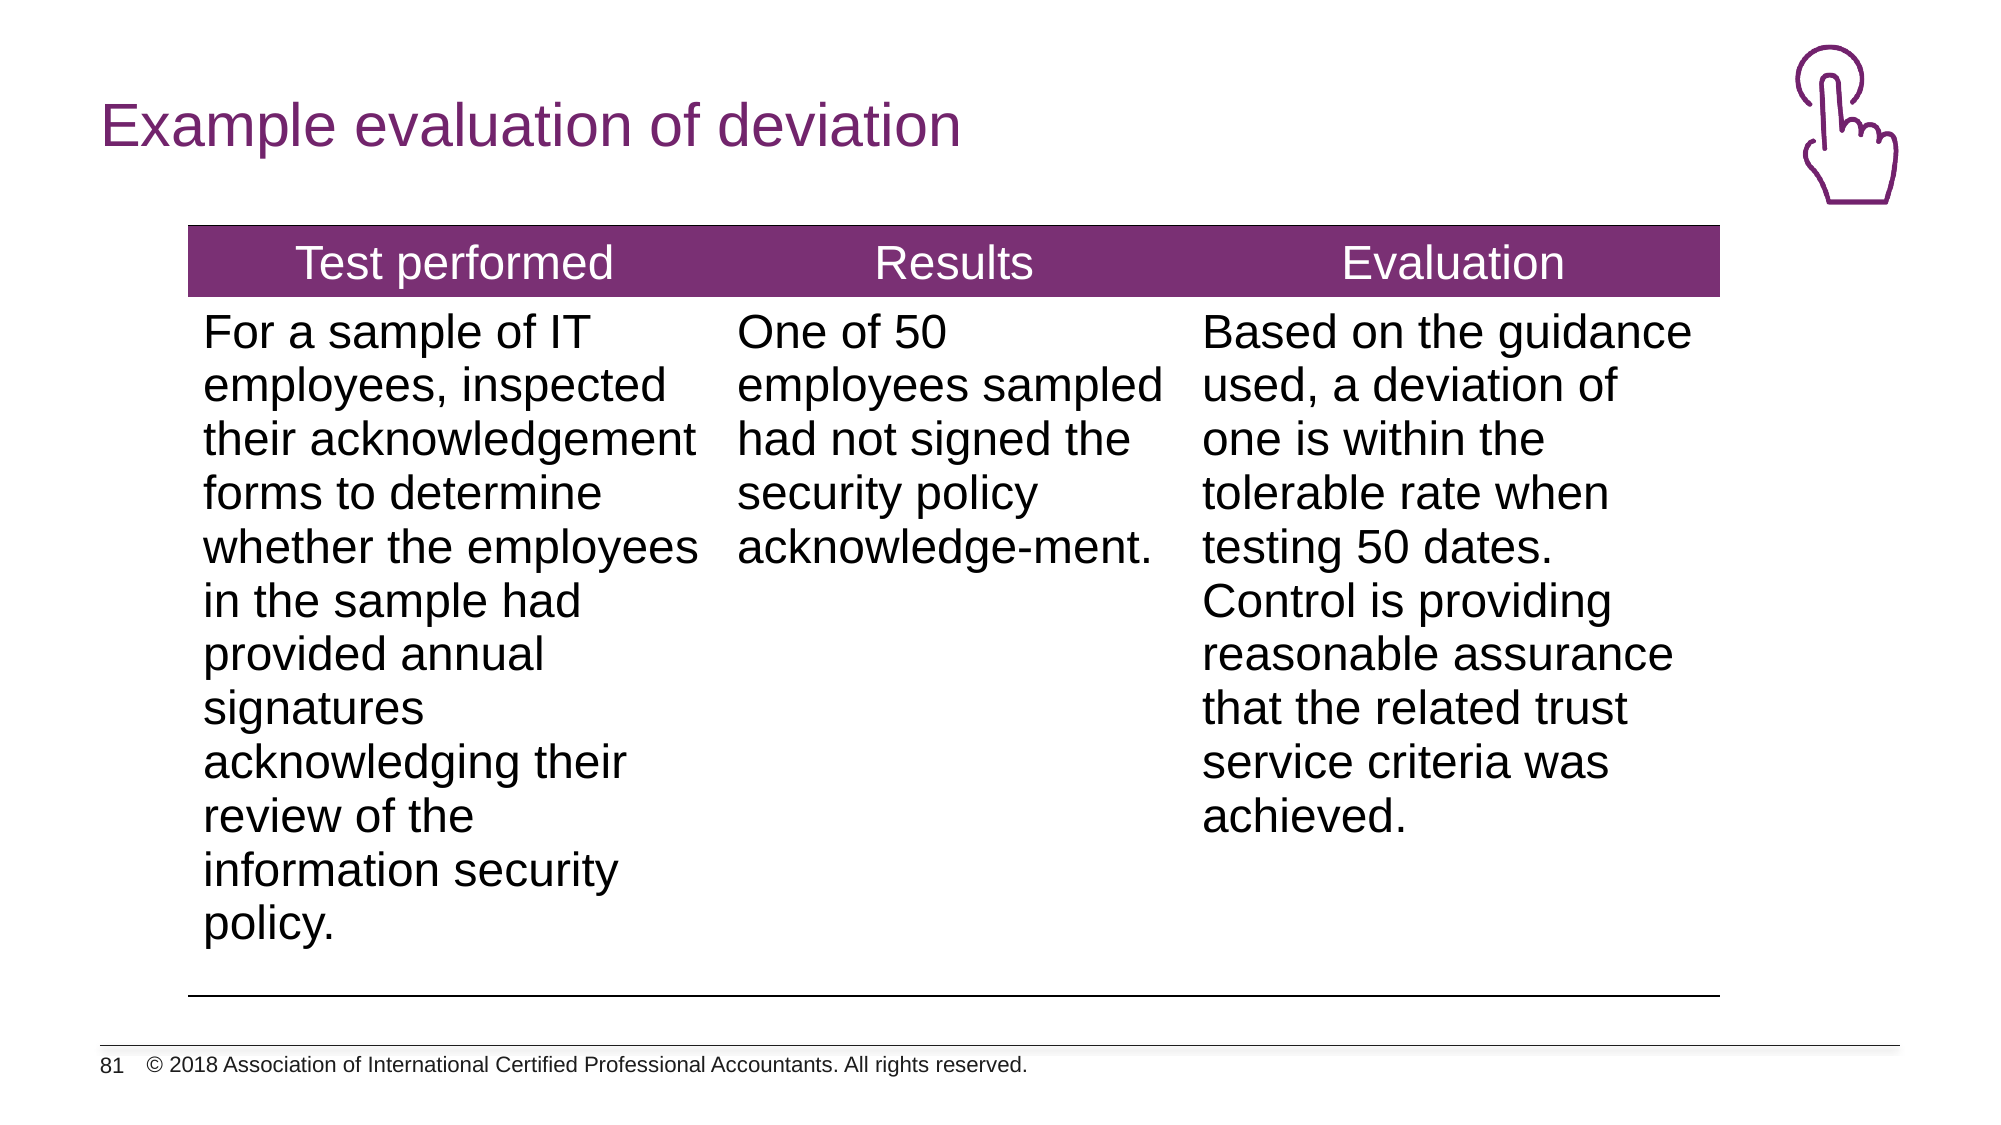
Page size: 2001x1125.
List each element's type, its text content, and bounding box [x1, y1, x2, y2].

table_header Results [722, 226, 1187, 297]
slide_number 81 [99, 1050, 147, 1111]
footer © 2018 Association of International Certified Professional Accountants. All rights reserved. [147, 1050, 1900, 1111]
table_header Evaluation [1187, 226, 1720, 297]
picture [1757, 37, 1936, 216]
title Example evaluation of deviation [100, 30, 1692, 160]
table_header Test performed [188, 226, 722, 297]
table_cell For a sample of IT employees, inspected their acknowledgement forms to determine whether the employees in the sample had provided annual signatures acknowledging their review of the information security policy. [188, 297, 722, 995]
table_cell One of 50 employees sampled had not signed the security policy acknowledge-ment. [722, 297, 1187, 995]
table_cell Based on the guidance used, a deviation of one is within the tolerable rate when testing 50 dates. Control is providing reasonable assurance that the related trust service criteria was achieved. [1187, 297, 1720, 995]
